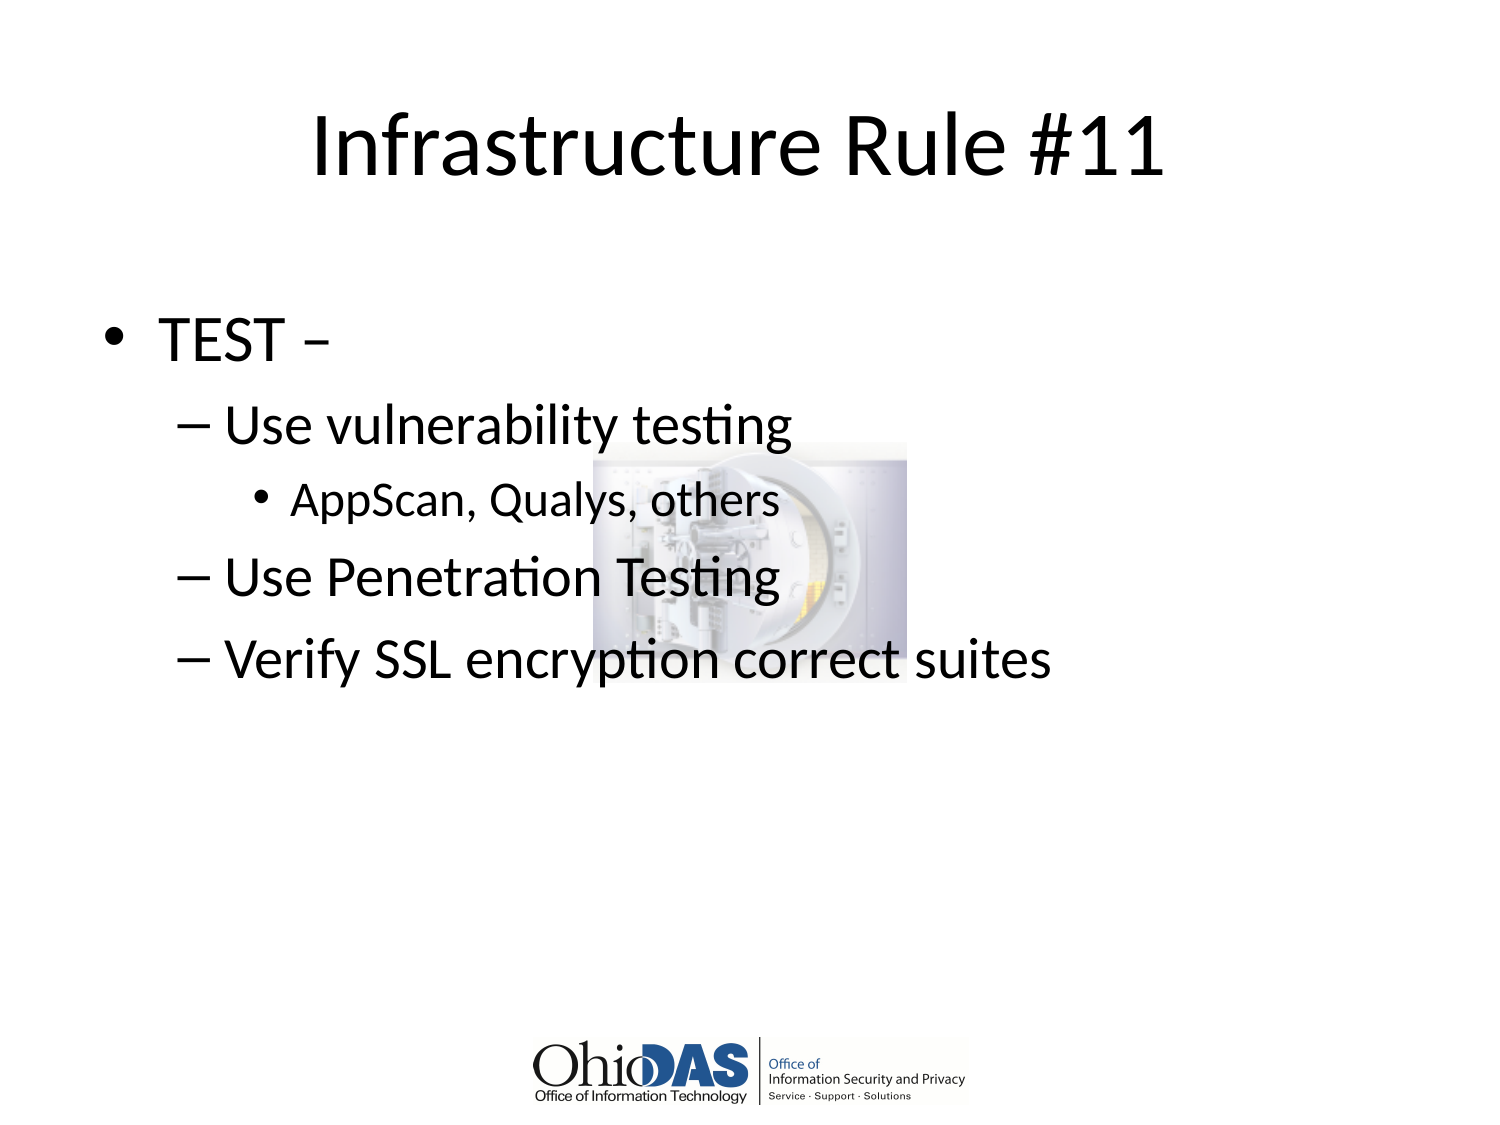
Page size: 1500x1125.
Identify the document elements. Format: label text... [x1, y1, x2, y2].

picture [533, 1037, 969, 1105]
title Infrastructure Rule #11 [75, 45, 1425, 233]
list TEST – Use vulnerability testing AppScan, Qualys, others Use Penetration Testing Verify SSL encryption correct suites [87, 287, 1425, 1013]
